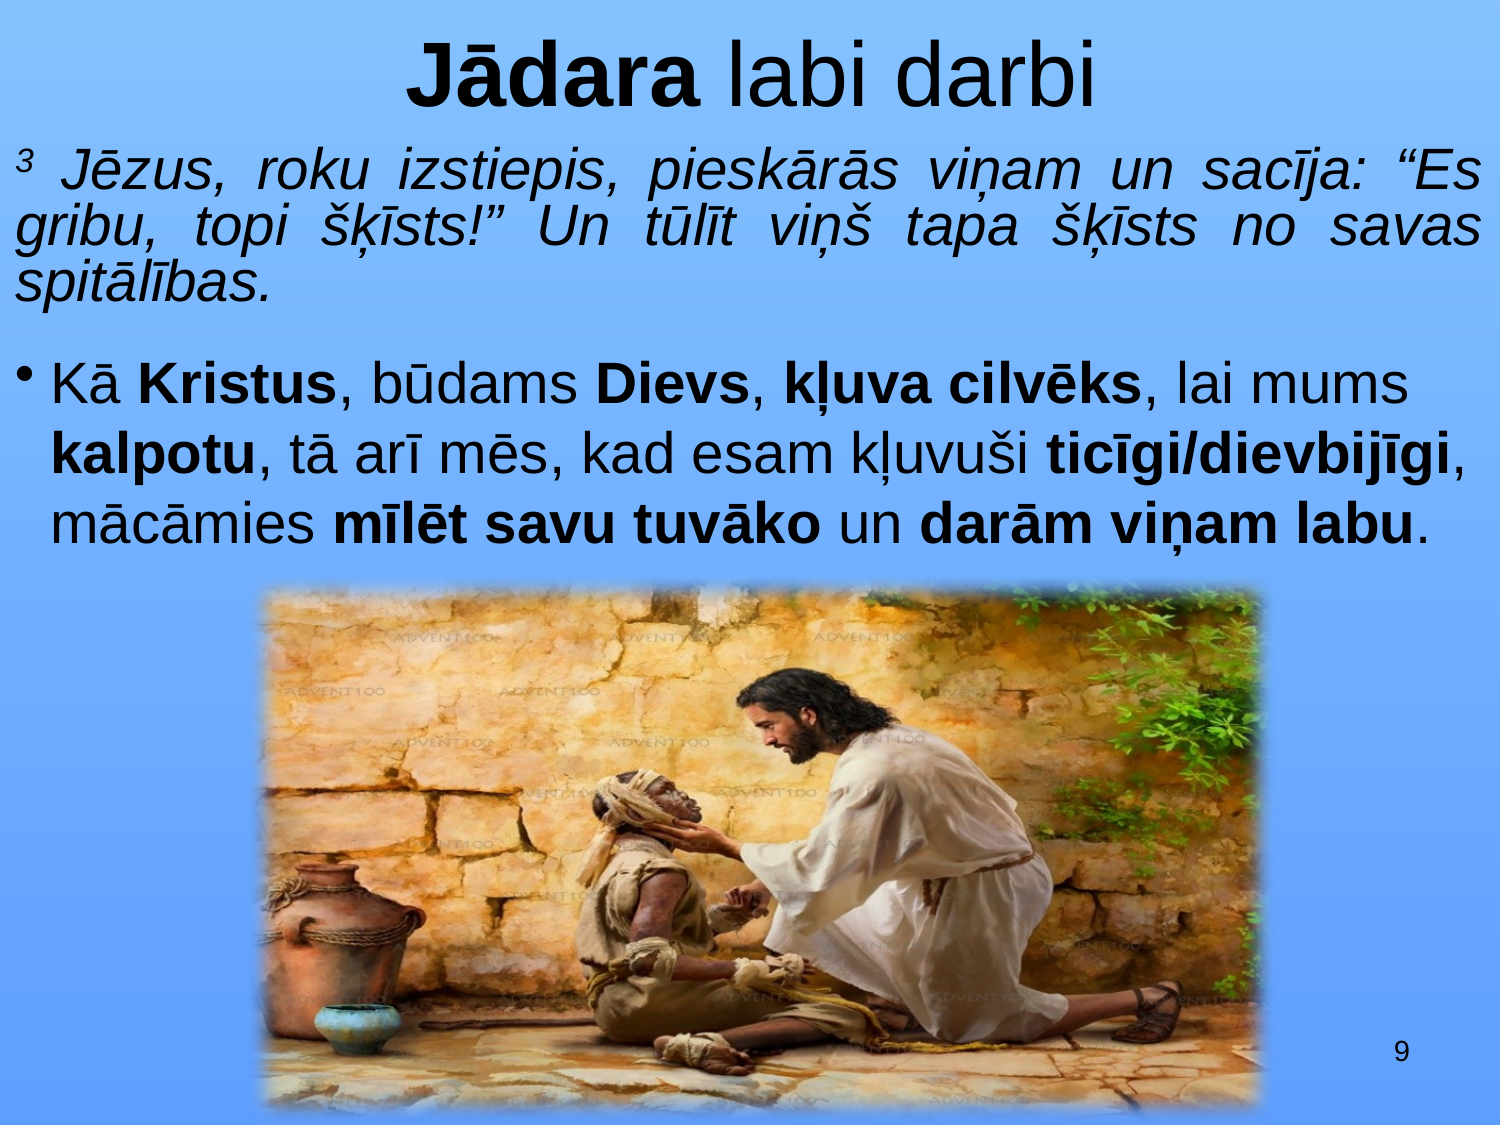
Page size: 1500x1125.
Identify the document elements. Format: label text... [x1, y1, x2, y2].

picture [247, 574, 1277, 1125]
slide_number 9 [1281, 1024, 1426, 1103]
title Jādara labi darbi [76, 0, 1428, 140]
list 3 Jēzus, roku izstiepis, pieskārās viņam un sacīja: “Es gribu, topi šķīsts!” Un tūlīt viņš tapa šķīsts no savas spitālības. [0, 136, 1500, 315]
text_box Kā Kristus, būdams Dievs, kļuva cilvēks, lai mums kalpotu, tā arī mēs, kad esam kļuvuši ticīgi/dievbijīgi, mācāmies mīlēt savu tuvāko un darām viņam labu. [0, 338, 1500, 563]
